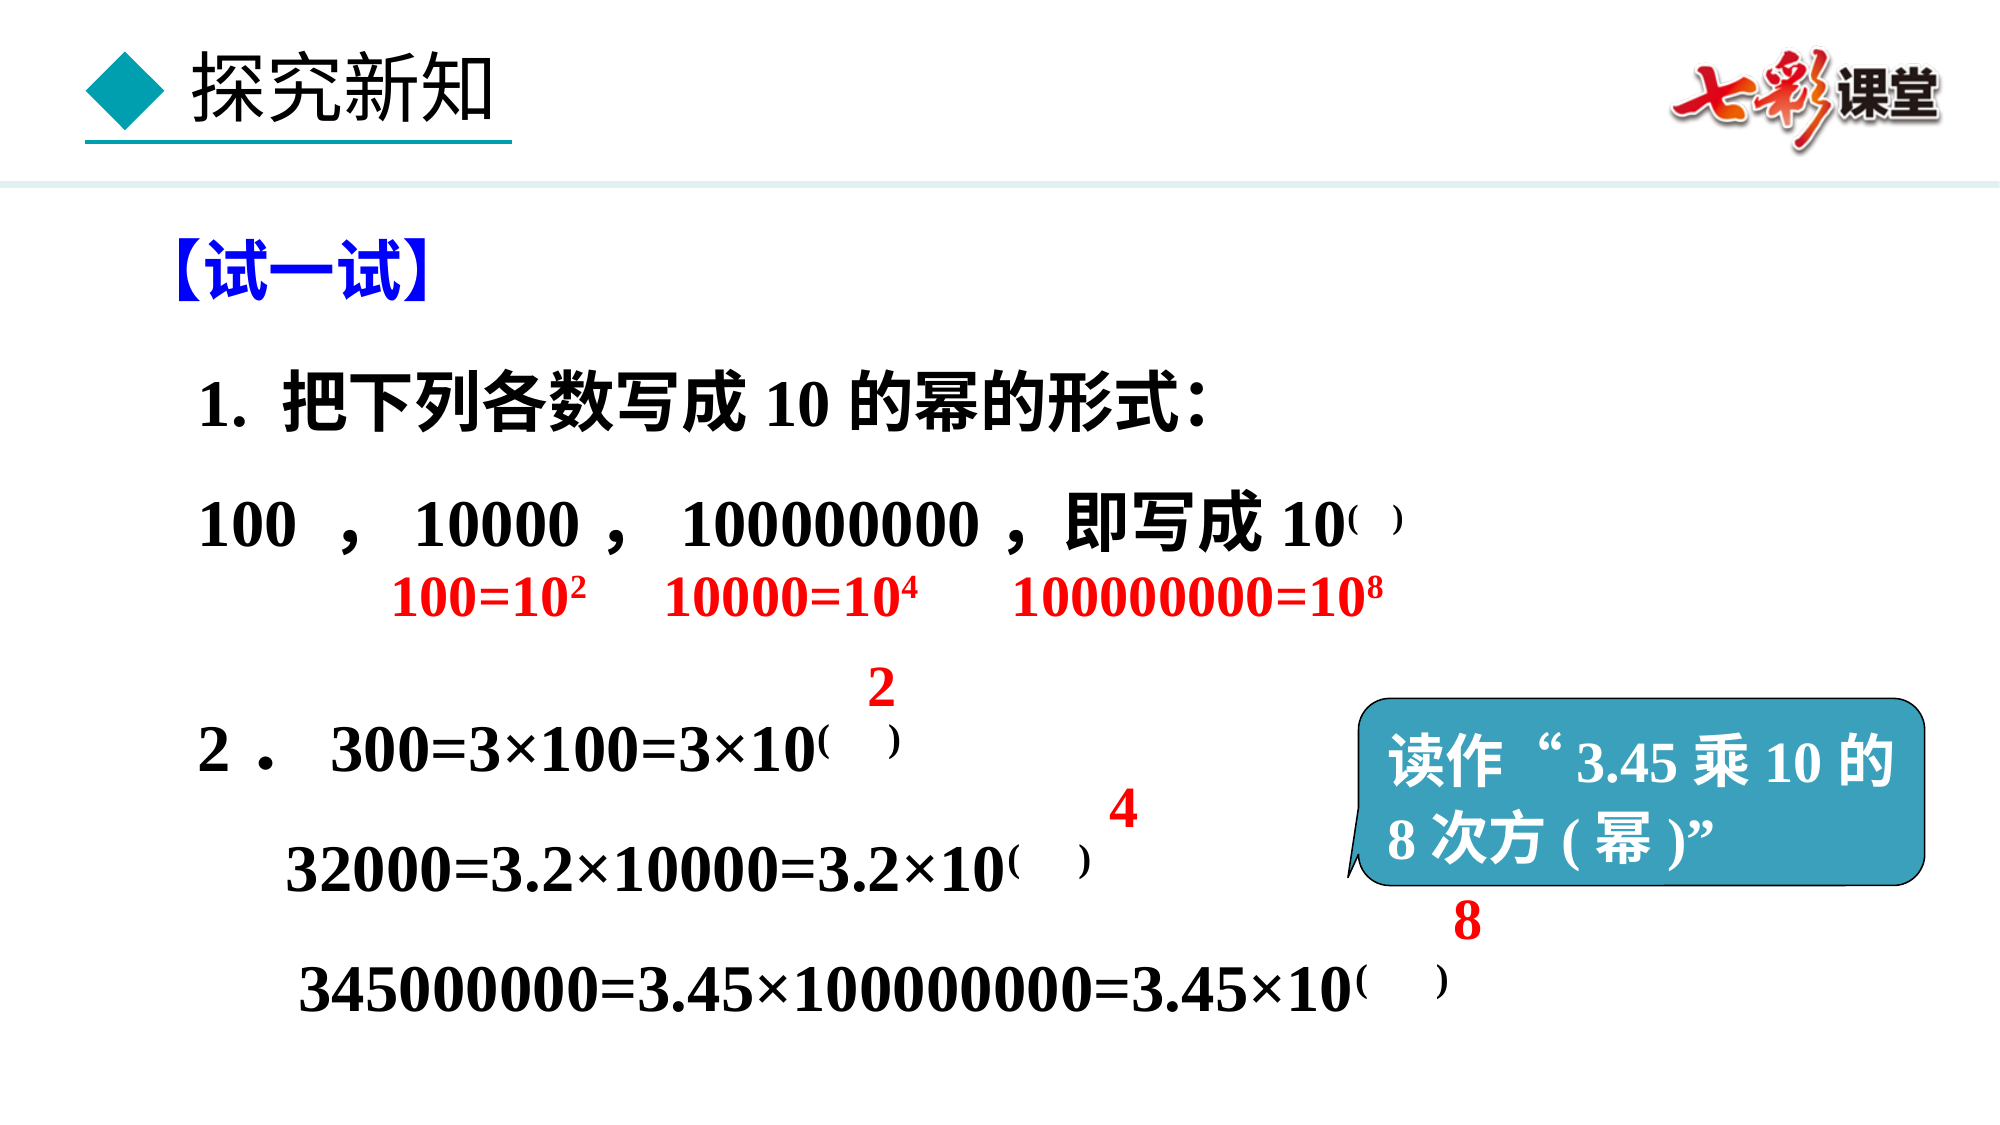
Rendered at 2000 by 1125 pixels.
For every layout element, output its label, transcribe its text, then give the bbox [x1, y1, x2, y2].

list 1. 把下列各数写成10的幂的形式：100 ，10000，100000000，即写成10( ) 2．300=3×100=3×10( ) 32000=3.2×10000=3.2×10( ) 345000000=3.45×100000000=3.45×10( ) [183, 312, 2000, 1017]
text_box 2 [847, 638, 909, 729]
text_box 读作“3.45乘10的8次方(幂)” [1347, 698, 1925, 886]
text_box 4 [1089, 758, 1149, 849]
text_box 【试一试】 [115, 219, 519, 320]
text_box 8 [1433, 886, 1495, 962]
picture [1666, 42, 1948, 157]
text_box 100=102 10000=104 100000000=108 [370, 561, 1655, 638]
